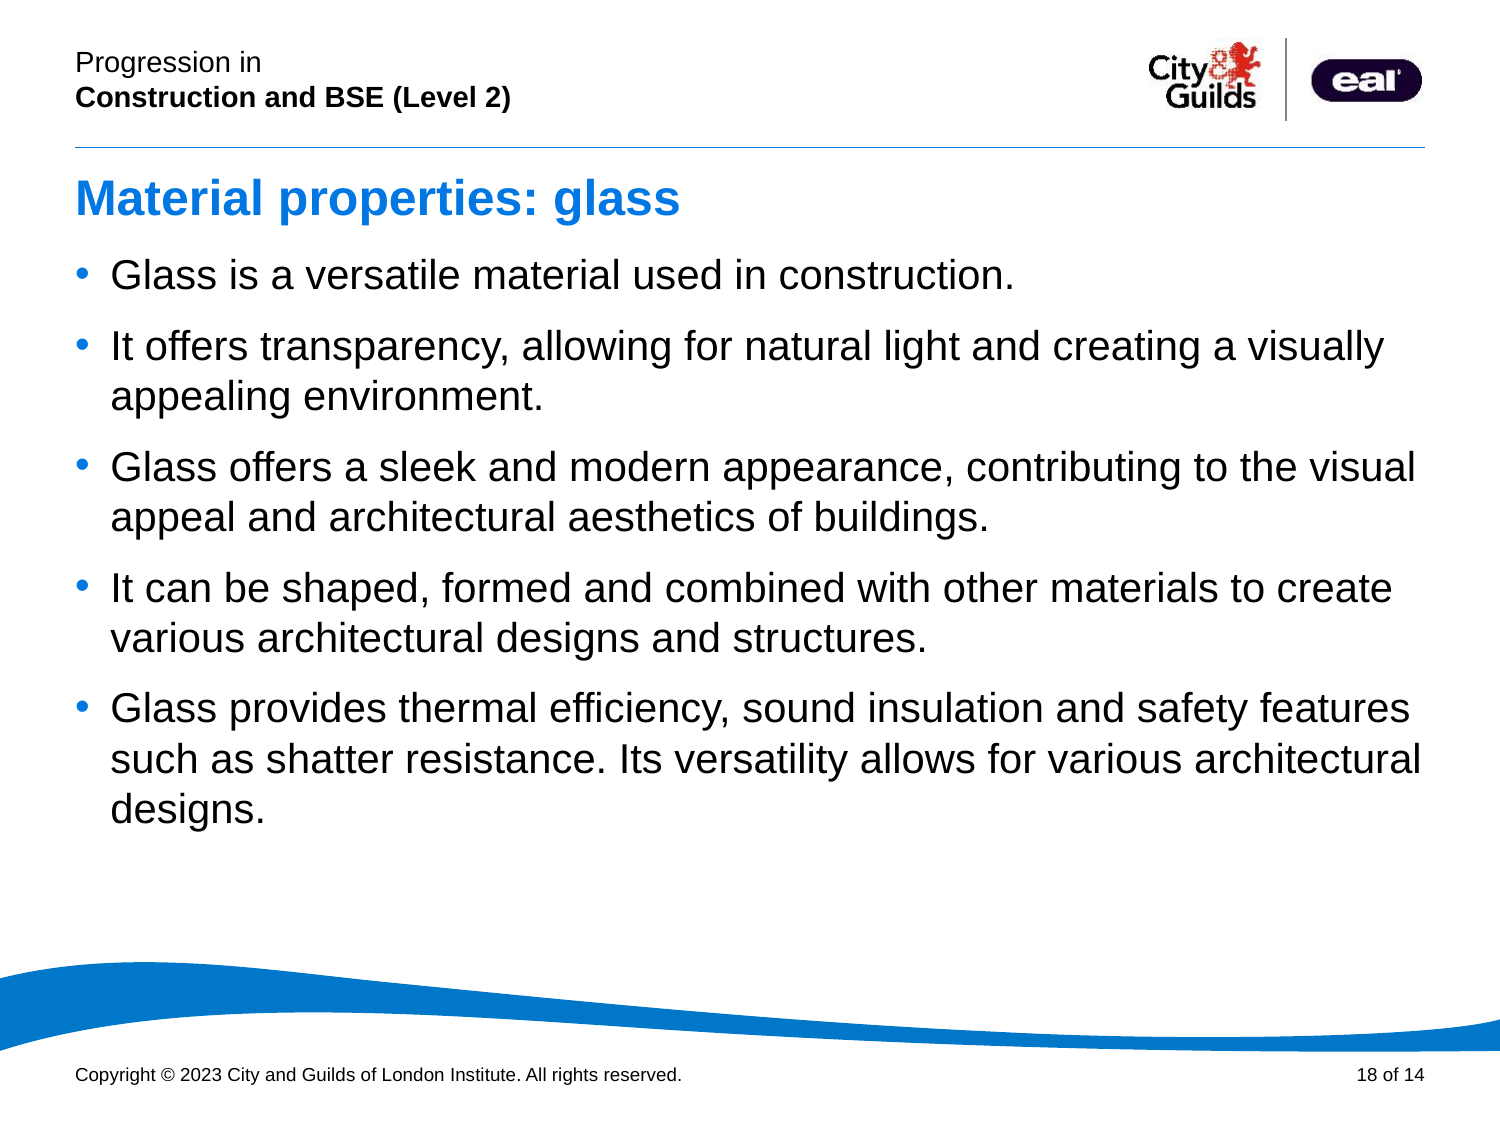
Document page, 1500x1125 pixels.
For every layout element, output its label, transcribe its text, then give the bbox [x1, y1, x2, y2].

picture [1149, 38, 1422, 121]
list Glass is a versatile material used in construction. It offers transparency, allowing for natural light and creating a visually appealing environment. Glass offers a sleek and modern appearance, contributing to the visual appeal and architectural aesthetics of buildings. It can be shaped, formed and combined with other materials to create various architectural designs and structures. Glass provides thermal efficiency, sound insulation and safety features such as shatter resistance. Its versatility allows for various architectural designs. [74, 247, 1426, 946]
title Material properties: glass [74, 165, 1426, 229]
